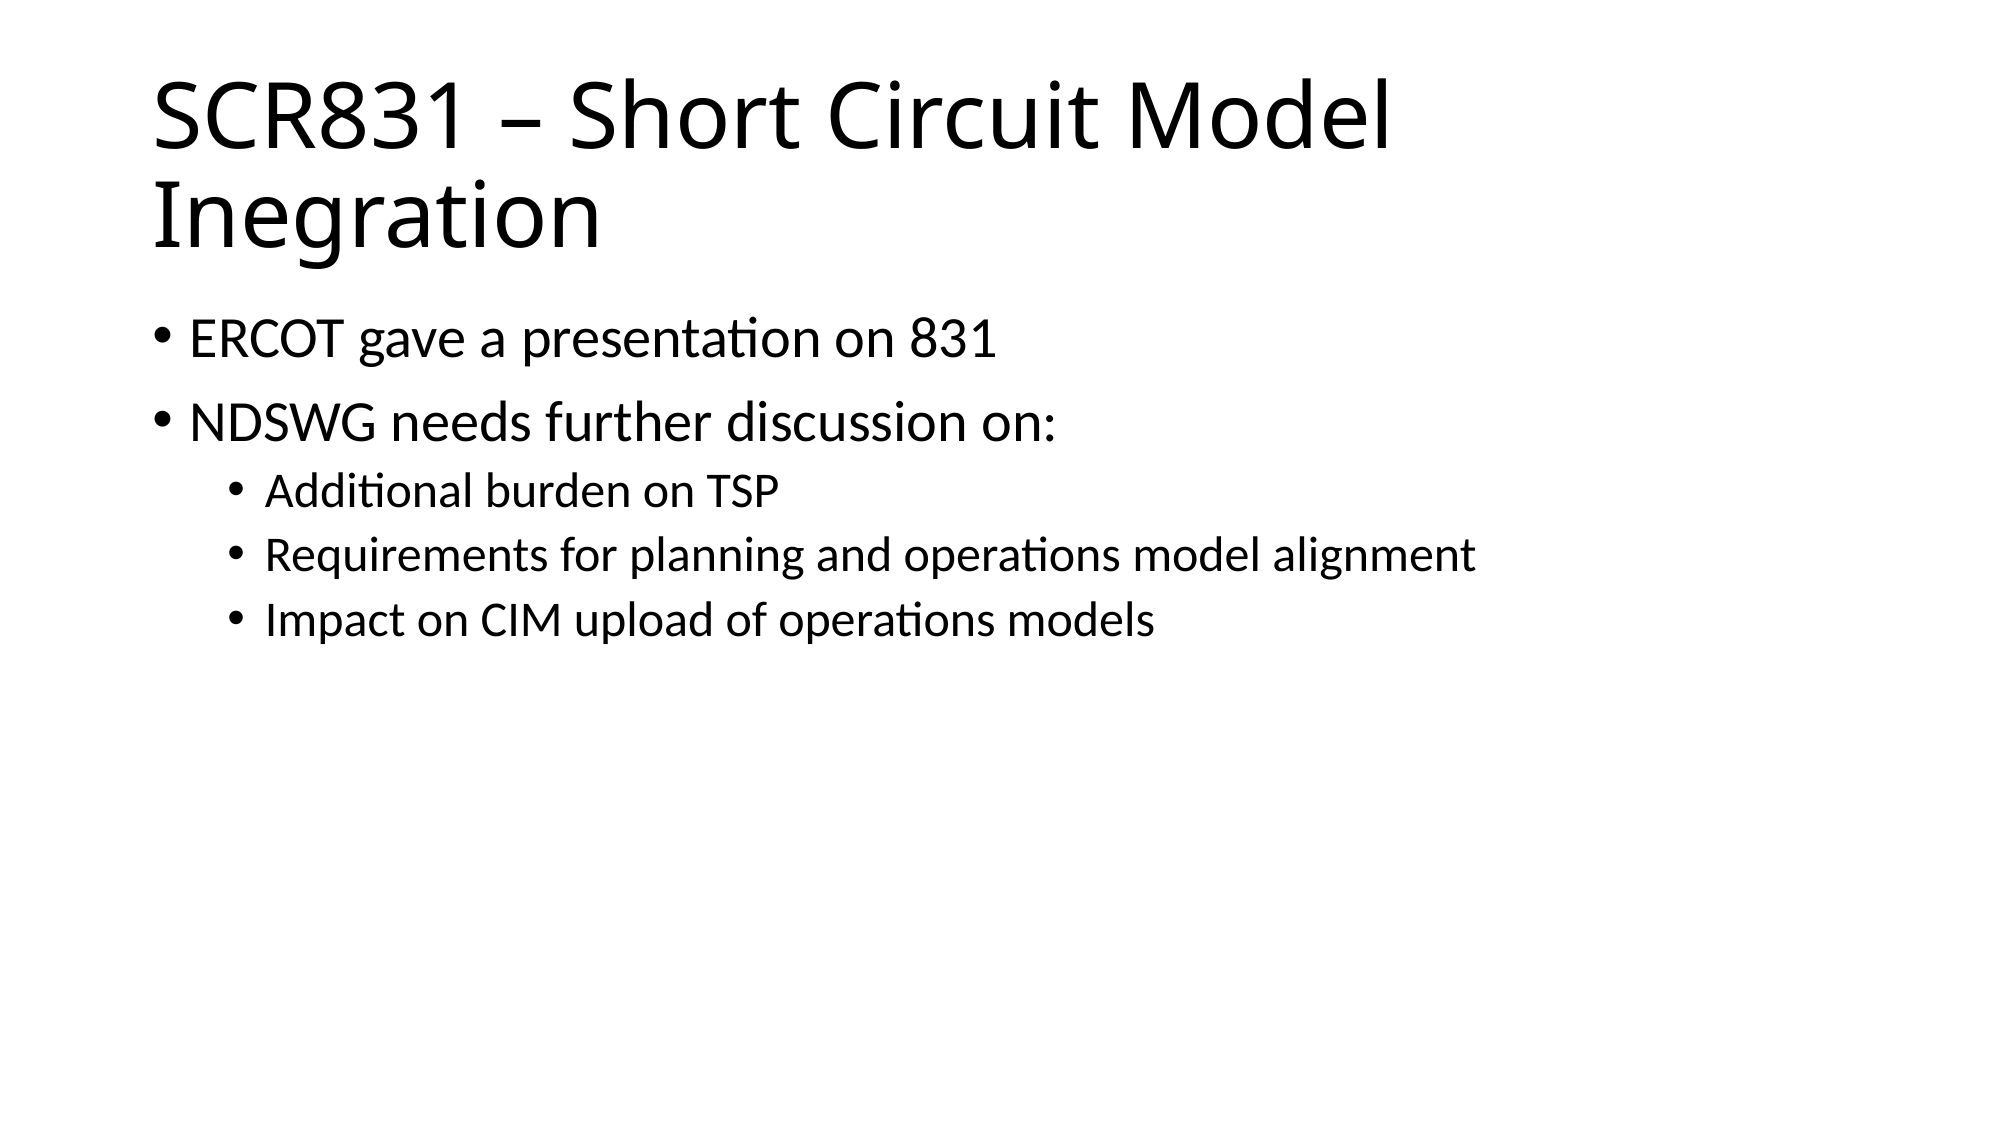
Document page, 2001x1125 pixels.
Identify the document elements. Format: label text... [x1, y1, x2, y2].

title SCR831 – Short Circuit Model Inegration [137, 59, 1863, 278]
list ERCOT gave a presentation on 831 NDSWG needs further discussion on: Additional burden on TSP Requirements for planning and operations model alignment Impact on CIM upload of operations models [137, 299, 1863, 1014]
